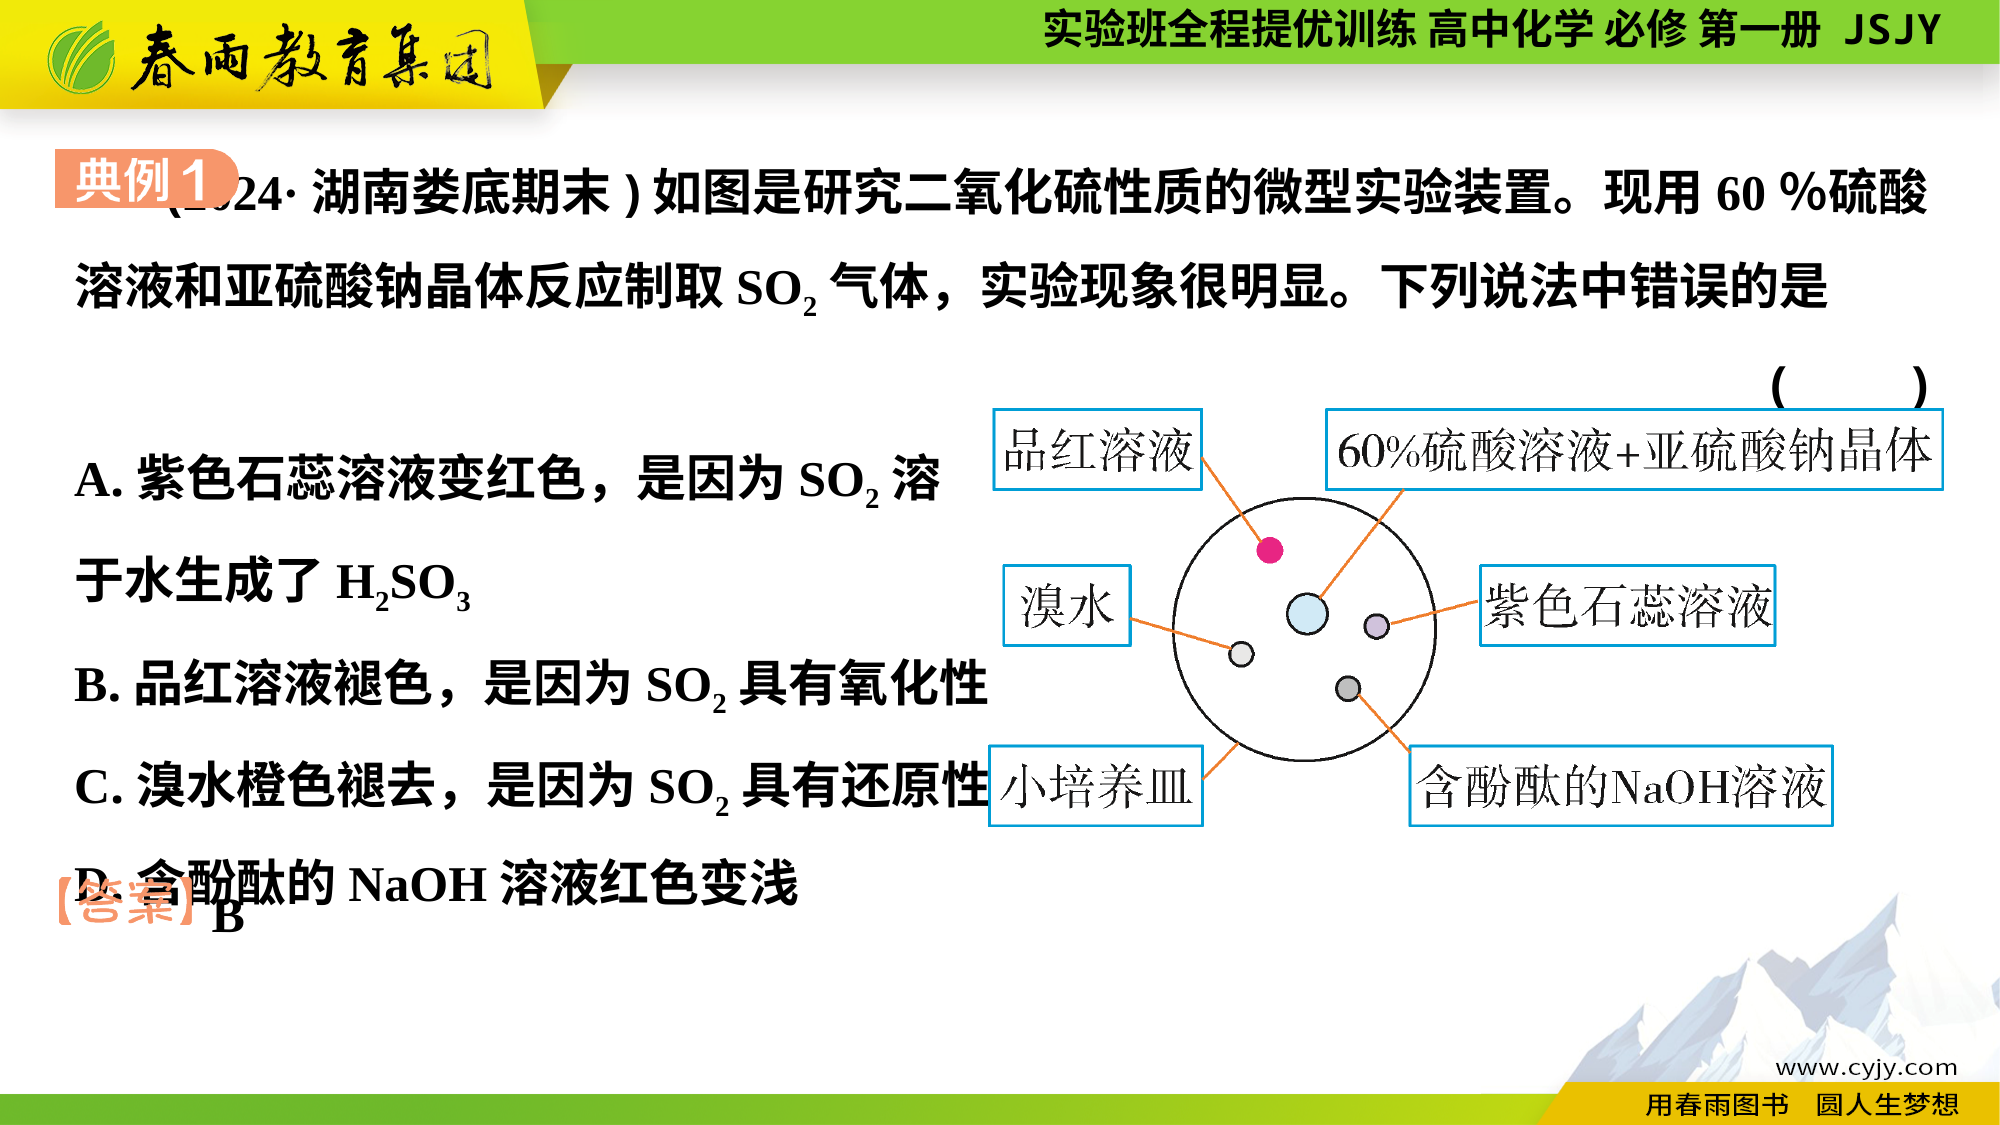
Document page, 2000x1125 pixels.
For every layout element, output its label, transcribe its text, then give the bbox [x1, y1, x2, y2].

list (2024·湖南娄底期末)如图是研究二氧化硫性质的微型实验装置。现用60％硫酸溶液和亚硫酸钠晶体反应制取SO2气体，实验现象很明显。下列说法中错误的是 ( ) A.紫色石蕊溶液变红色，是因为SO2溶 于水生成了H2SO3 B.品红溶液褪色，是因为SO2具有氧化性 C.溴水橙色褪去，是因为SO2具有还原性 D.含酚酞的NaOH溶液红色变浅 [59, 122, 1944, 845]
text_box B [59, 845, 1944, 951]
picture [0, 0, 2000, 1125]
